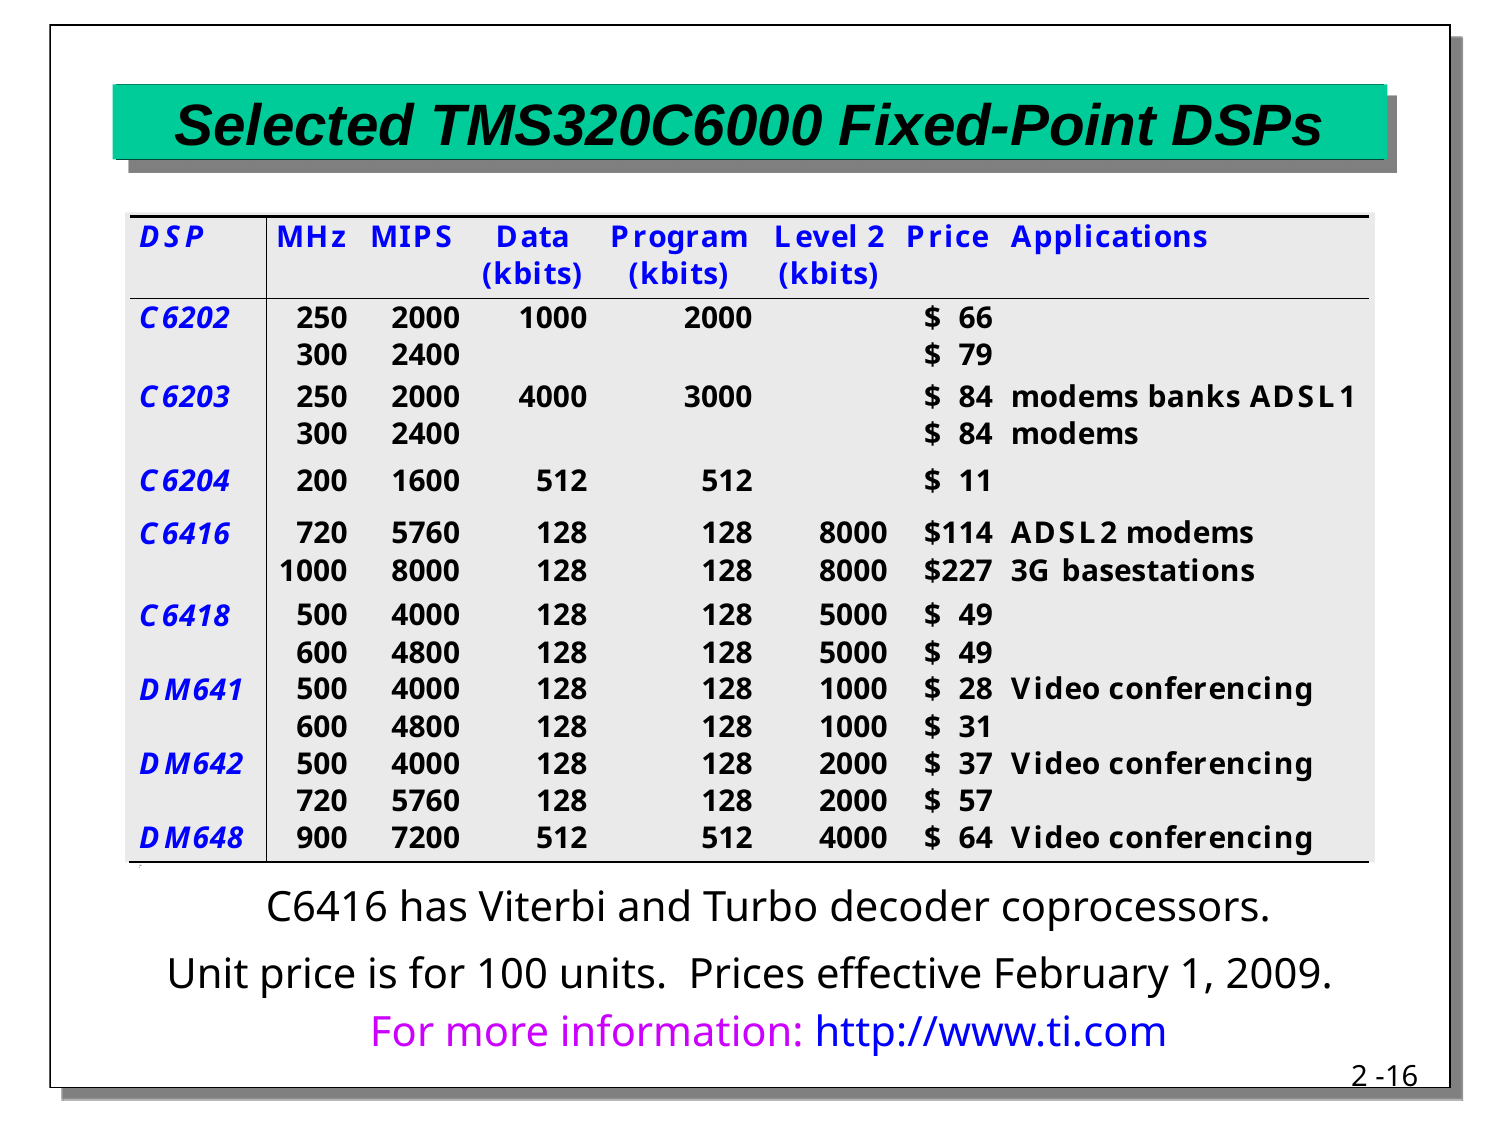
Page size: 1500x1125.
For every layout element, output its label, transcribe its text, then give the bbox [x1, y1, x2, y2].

text_box Unit price is for 100 units. Prices effective February 1, 2009. [112, 939, 1388, 1005]
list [128, 215, 1432, 930]
title Selected TMS320C6000 Fixed-Point DSPs [112, 84, 1388, 160]
text_box For more information: http://www.ti.com [150, 1005, 1388, 1063]
